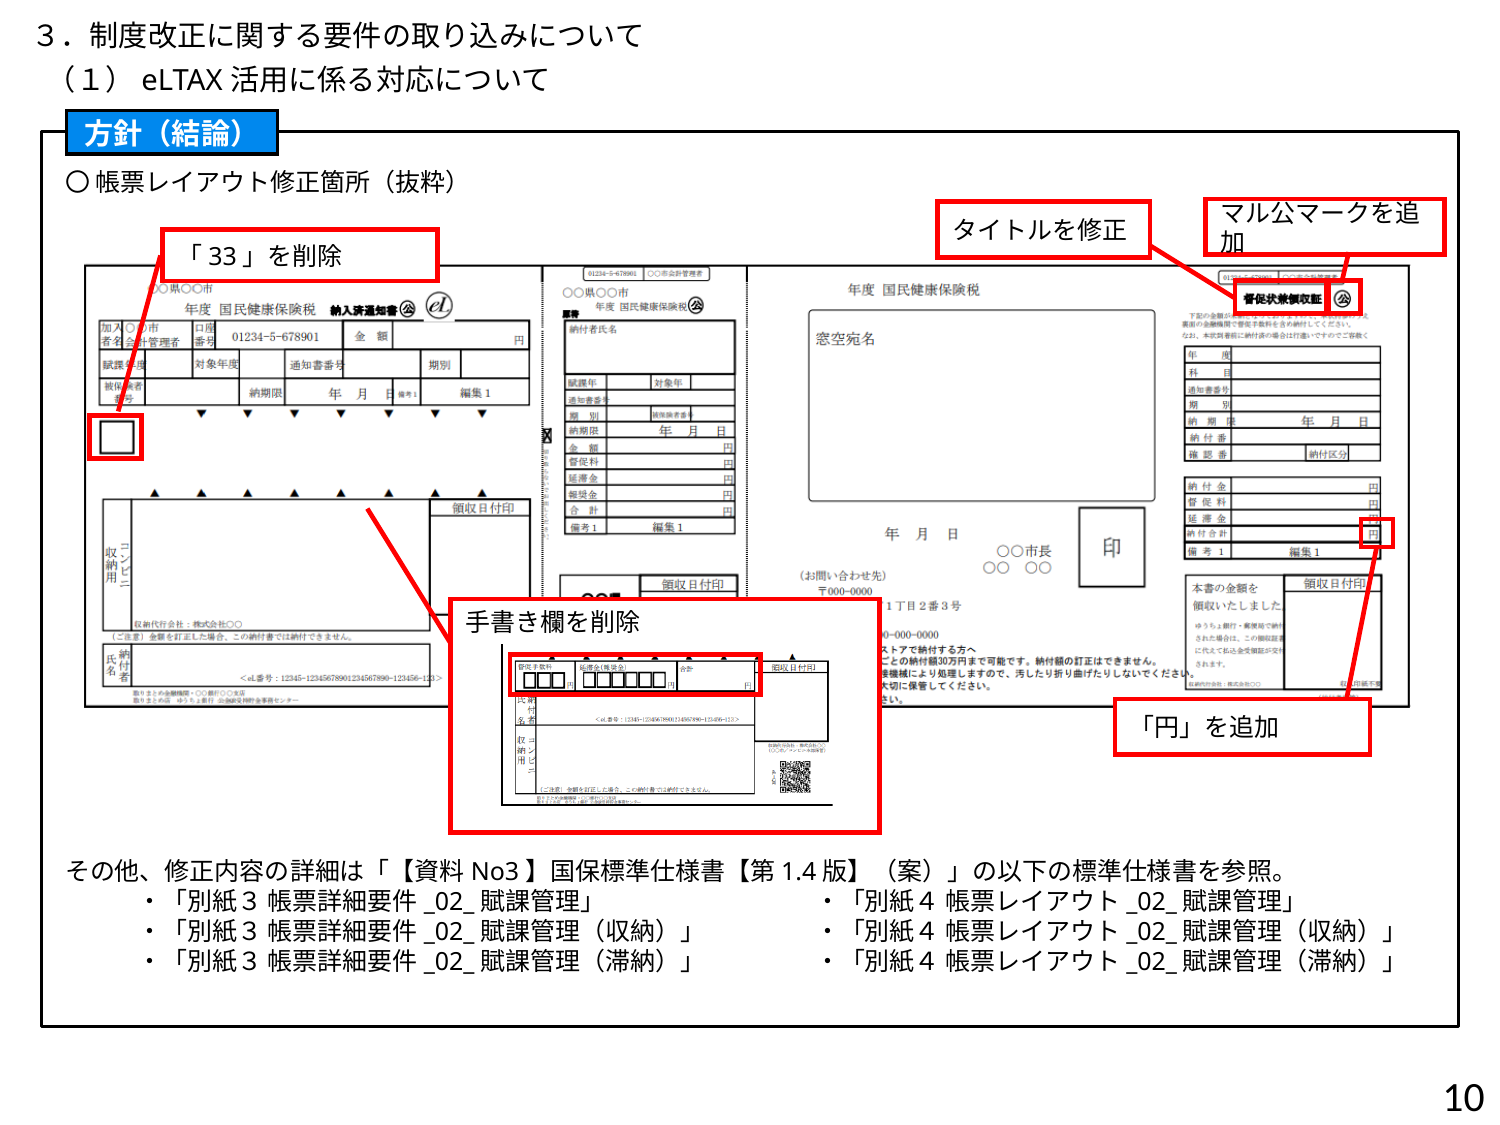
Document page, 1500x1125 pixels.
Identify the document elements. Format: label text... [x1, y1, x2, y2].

slide_number 10 [1149, 1065, 1500, 1125]
text_box 「円」を追加 [1114, 713, 1371, 756]
picture [82, 262, 1418, 713]
text_box 〇 帳票レイアウト修正箇所（抜粋） その他、修正内容の詳細は「【資料No3】国保標準仕様書【第1.4版】（案）」の以下の標準仕様書を参照。 ・「別紙３ 帳票詳細要件_02_賦課管理」 ・「別紙４ 帳票レイアウト_02_賦課管理」 ・「別紙３ 帳票詳細要件_02_賦課管理（収納）」 ・「別紙４ 帳票レイアウト_02_賦課管理（収納）」 ・「別紙３ 帳票詳細要件_02_賦課管理（滞納）」 ・「別紙４ 帳票レイアウト_02_賦課管理（滞納）」 [41, 131, 1459, 1027]
text_box 手書き欄を削除 [450, 713, 881, 833]
text_box ３．制度改正に関する要件の取り込みについて [16, 2, 1440, 49]
text_box 「33」を削除 [157, 229, 438, 262]
text_box タイトルを修正 [936, 201, 1179, 262]
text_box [499, 644, 833, 813]
text_box （１）eLTAX活用に係る対応について [32, 54, 1456, 104]
text_box 方針（結論） [65, 110, 278, 155]
text_box マル公マークを追加 [1204, 198, 1446, 262]
